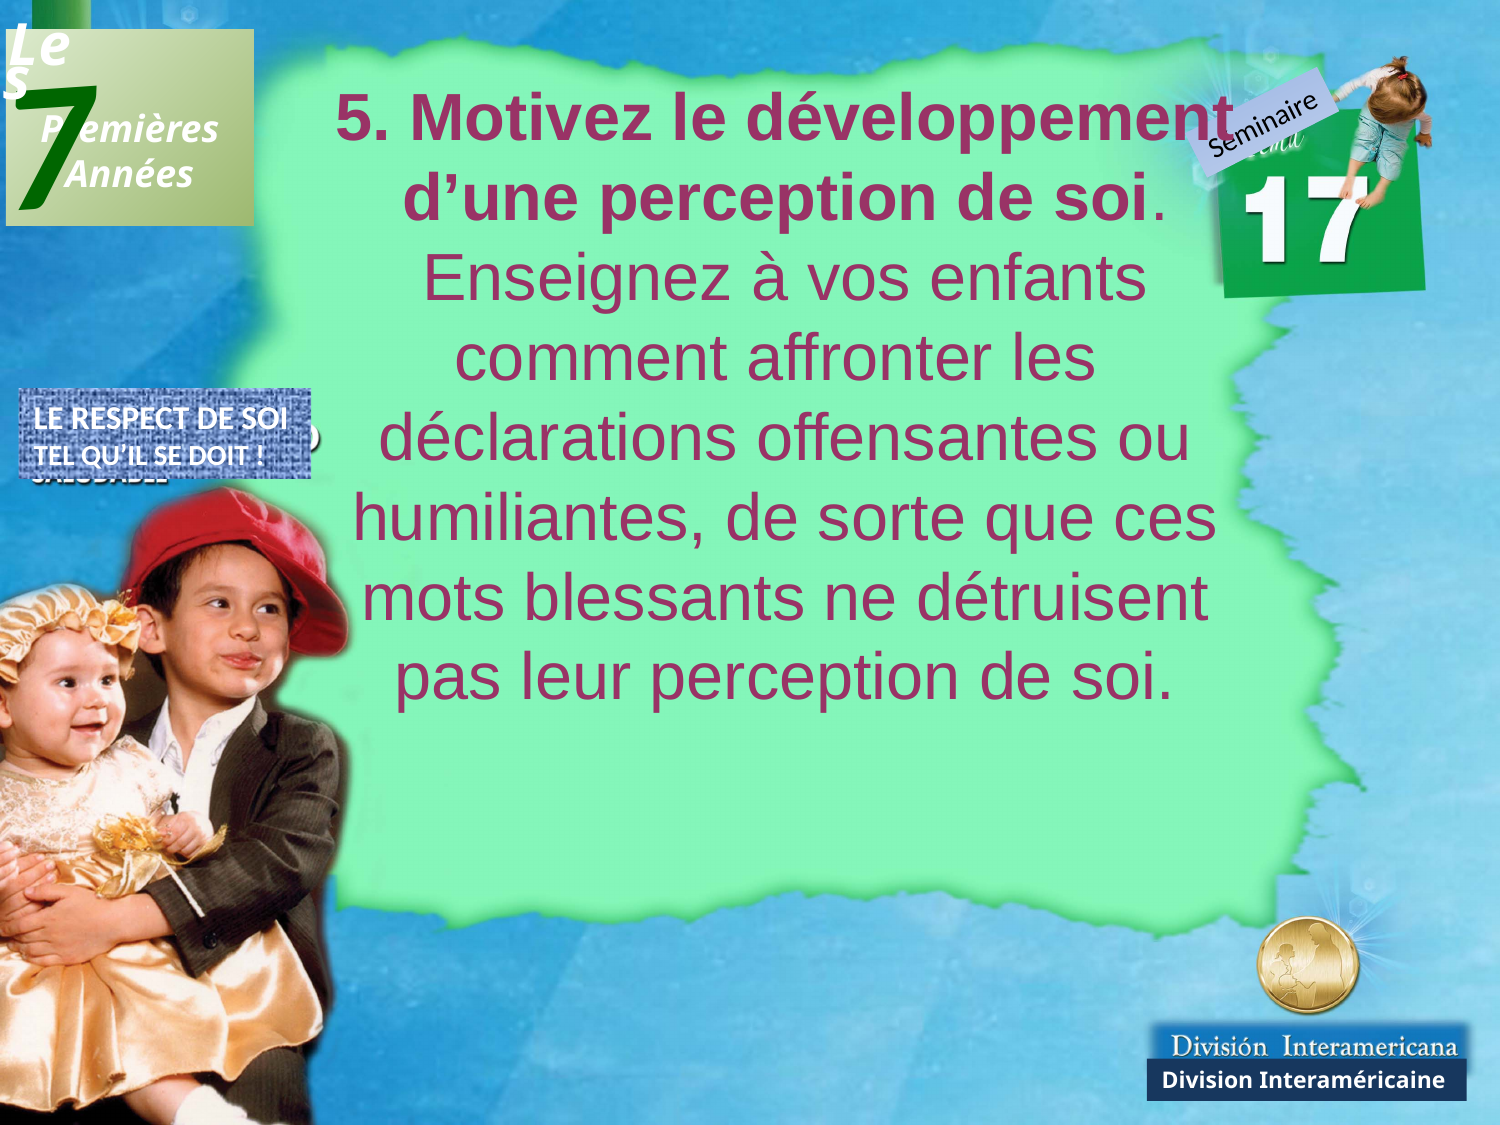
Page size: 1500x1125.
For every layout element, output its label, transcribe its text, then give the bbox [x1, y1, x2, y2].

text_box Séminaire [1270, 66, 1340, 147]
text_box 5. Motivez le développement d’une perception de soi. Enseignez à vos enfants comment affronter les déclarations offensantes ou humiliantes, de sorte que ces mots blessants ne détruisent pas leur perception de soi. [301, 66, 1270, 721]
text_box LE RESPECT DE SOI TEL QU’IL SE DOIT ! [18, 388, 301, 479]
picture [0, 0, 1500, 1125]
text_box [0, 17, 255, 256]
text_box Division Interaméricaine [1146, 1058, 1467, 1101]
